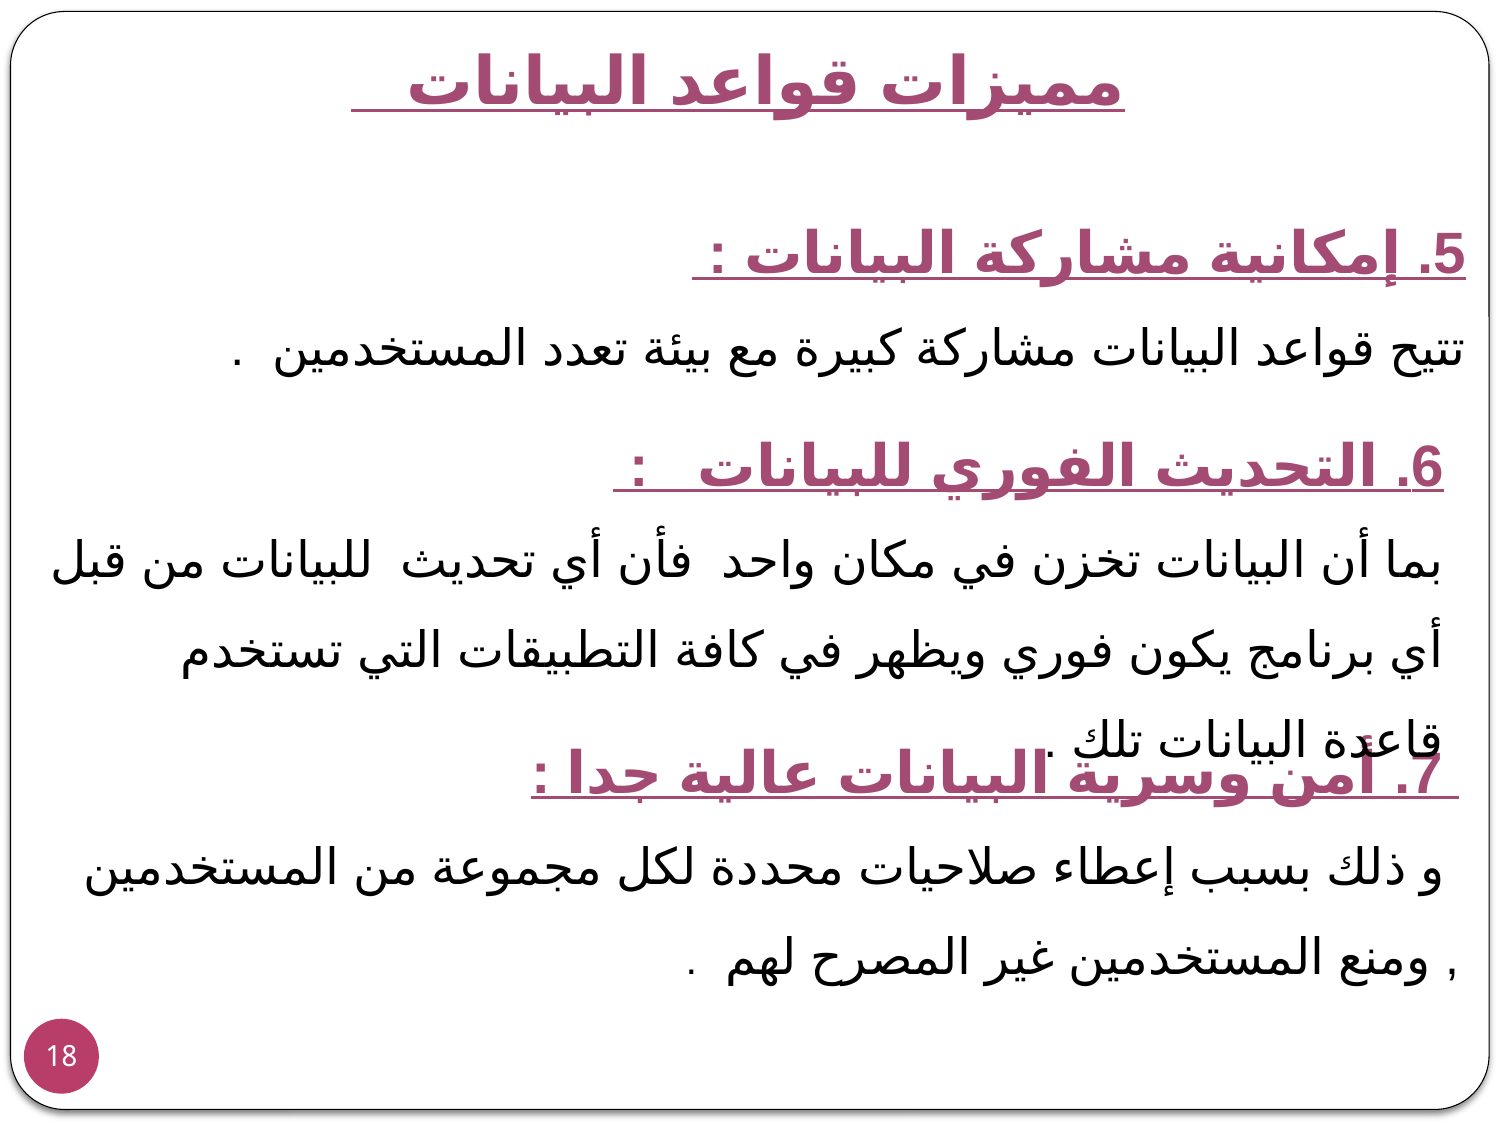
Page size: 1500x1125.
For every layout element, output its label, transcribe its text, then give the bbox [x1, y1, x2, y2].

text_box مميزات قواعد البيانات [40, 30, 1436, 127]
slide_number 18 [23, 1018, 99, 1094]
text_box 5. إمكانية مشاركة البيانات : تتيح قواعد البيانات مشاركة كبيرة مع بيئة تعدد المستخدمين . [118, 173, 1482, 383]
text_box 7. أمن وسرية البيانات عالية جدا : و ذلك بسبب إعطاء صلاحيات محددة لكل مجموعة من المستخدمين , ومنع المستخدمين غير المصرح لهم . [41, 692, 1474, 993]
text_box 6. التحديث الفوري للبيانات : بما أن البيانات تخزن في مكان واحد فأن أي تحديث للبيانات من قبل أي برنامج يكون فوري ويظهر في كافة التطبيقات التي تستخدم قاعدة البيانات تلك . [17, 385, 1459, 775]
